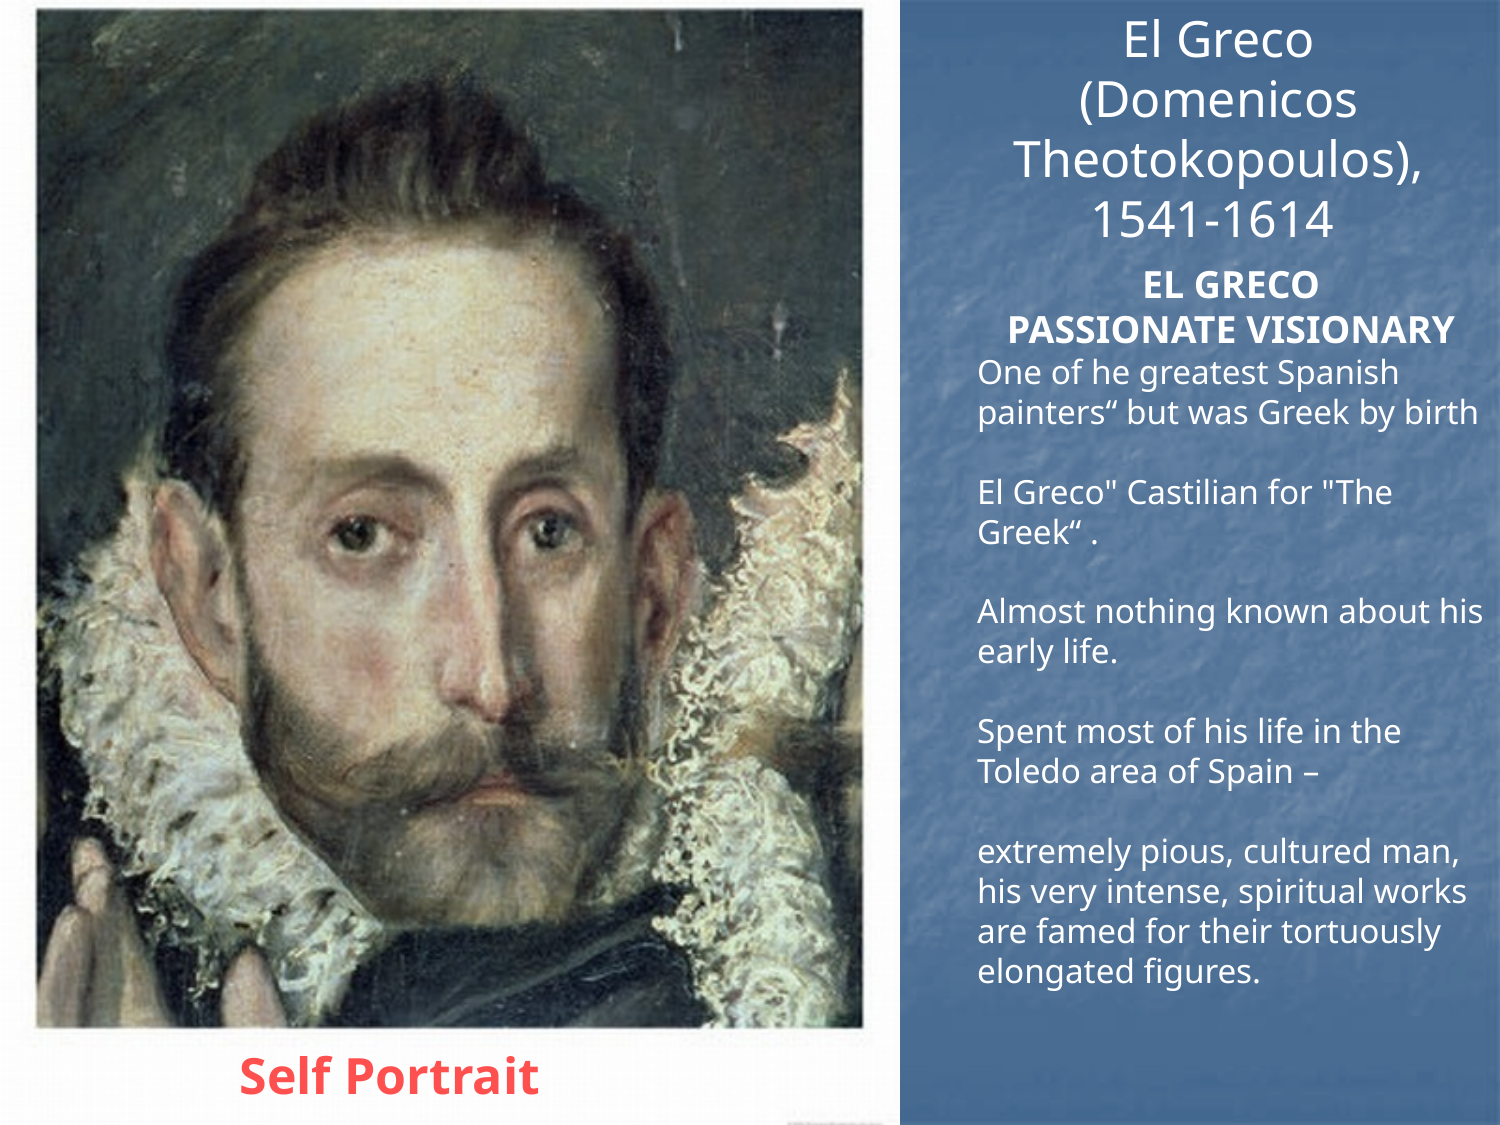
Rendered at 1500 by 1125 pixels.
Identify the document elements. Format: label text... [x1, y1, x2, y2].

text_box EL GRECO PASSIONATE VISIONARY One of he greatest Spanish painters“ but was Greek by birth El Greco" Castilian for "The Greek“ . Almost nothing known about his early life. Spent most of his life in the Toledo area of Spain – extremely pious, cultured man, his very intense, spiritual works are famed for their tortuously elongated figures. [962, 253, 1500, 998]
picture [0, 0, 901, 1125]
text_box El Greco (Domenicos Theotokopoulos), 1541-1614 [975, 0, 1463, 253]
